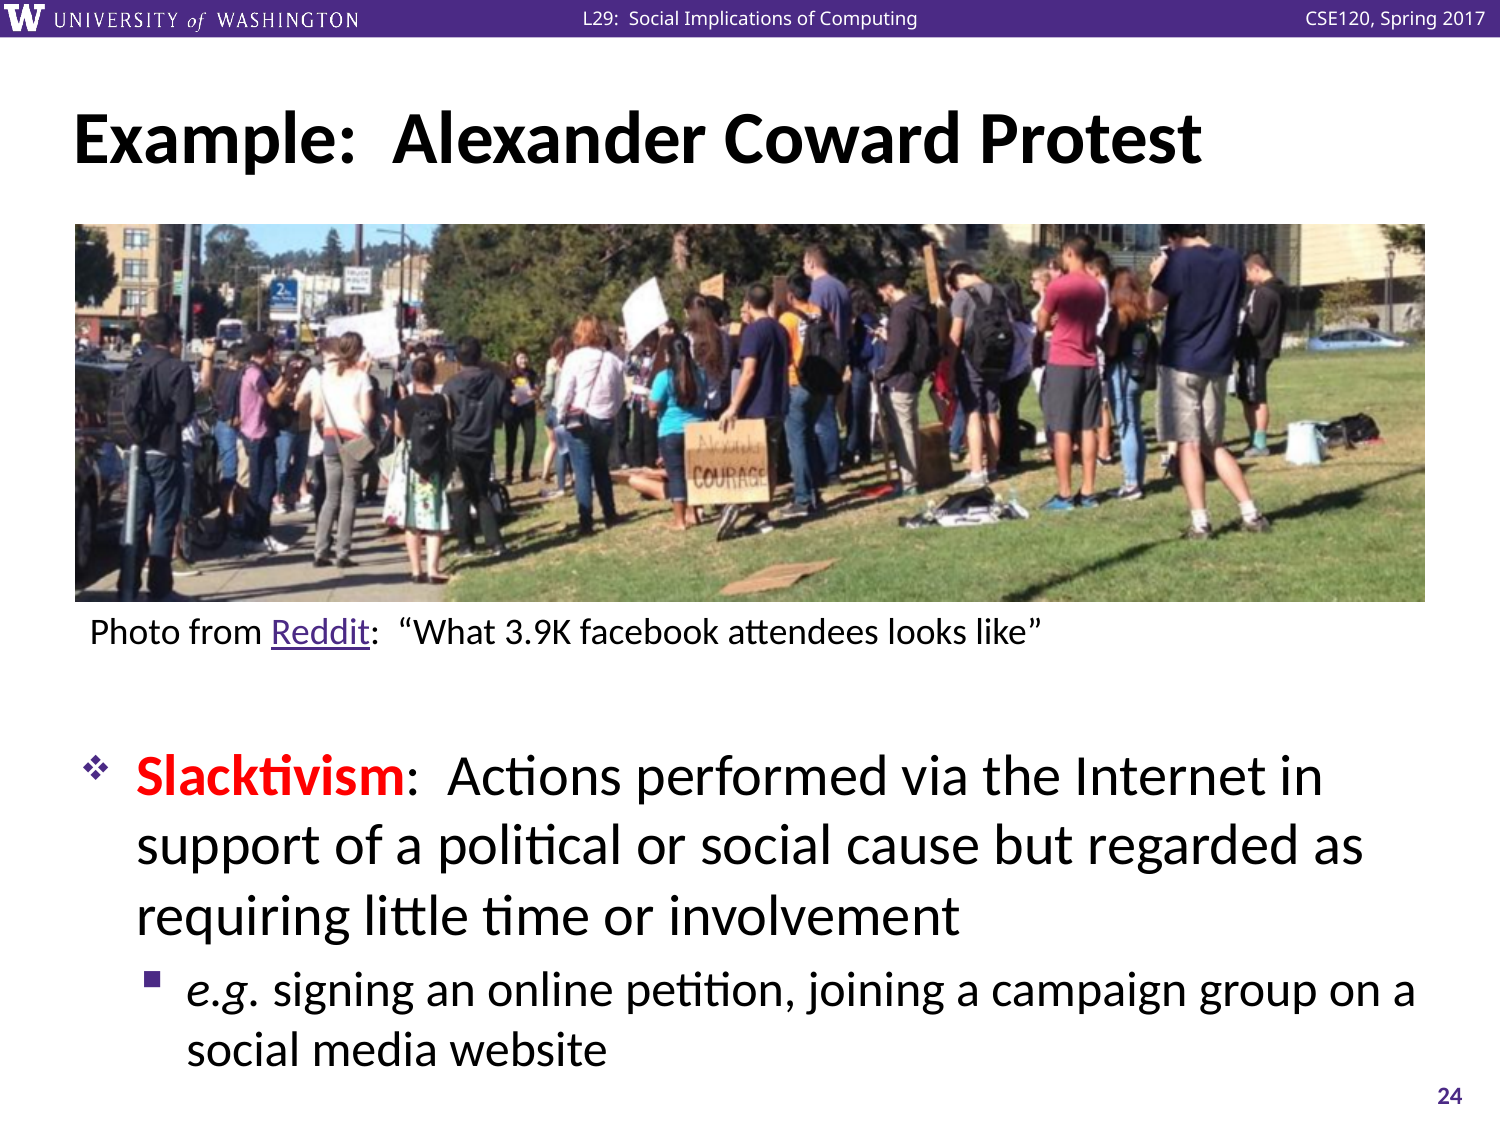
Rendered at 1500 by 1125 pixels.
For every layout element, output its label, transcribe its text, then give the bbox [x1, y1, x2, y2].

slide_number 24 [1400, 1065, 1500, 1125]
title Example: Alexander Coward Protest [58, 71, 1438, 197]
picture [74, 224, 1426, 602]
list Slacktivism: Actions performed via the Internet in support of a political or social cause but regarded as requiring little time or involvement e.g. signing an online petition, joining a campaign group on a social media website [64, 223, 1438, 1040]
text_box Photo from Reddit: “What 3.9K facebook attendees looks like” [74, 609, 1425, 660]
picture [4, 4, 358, 32]
